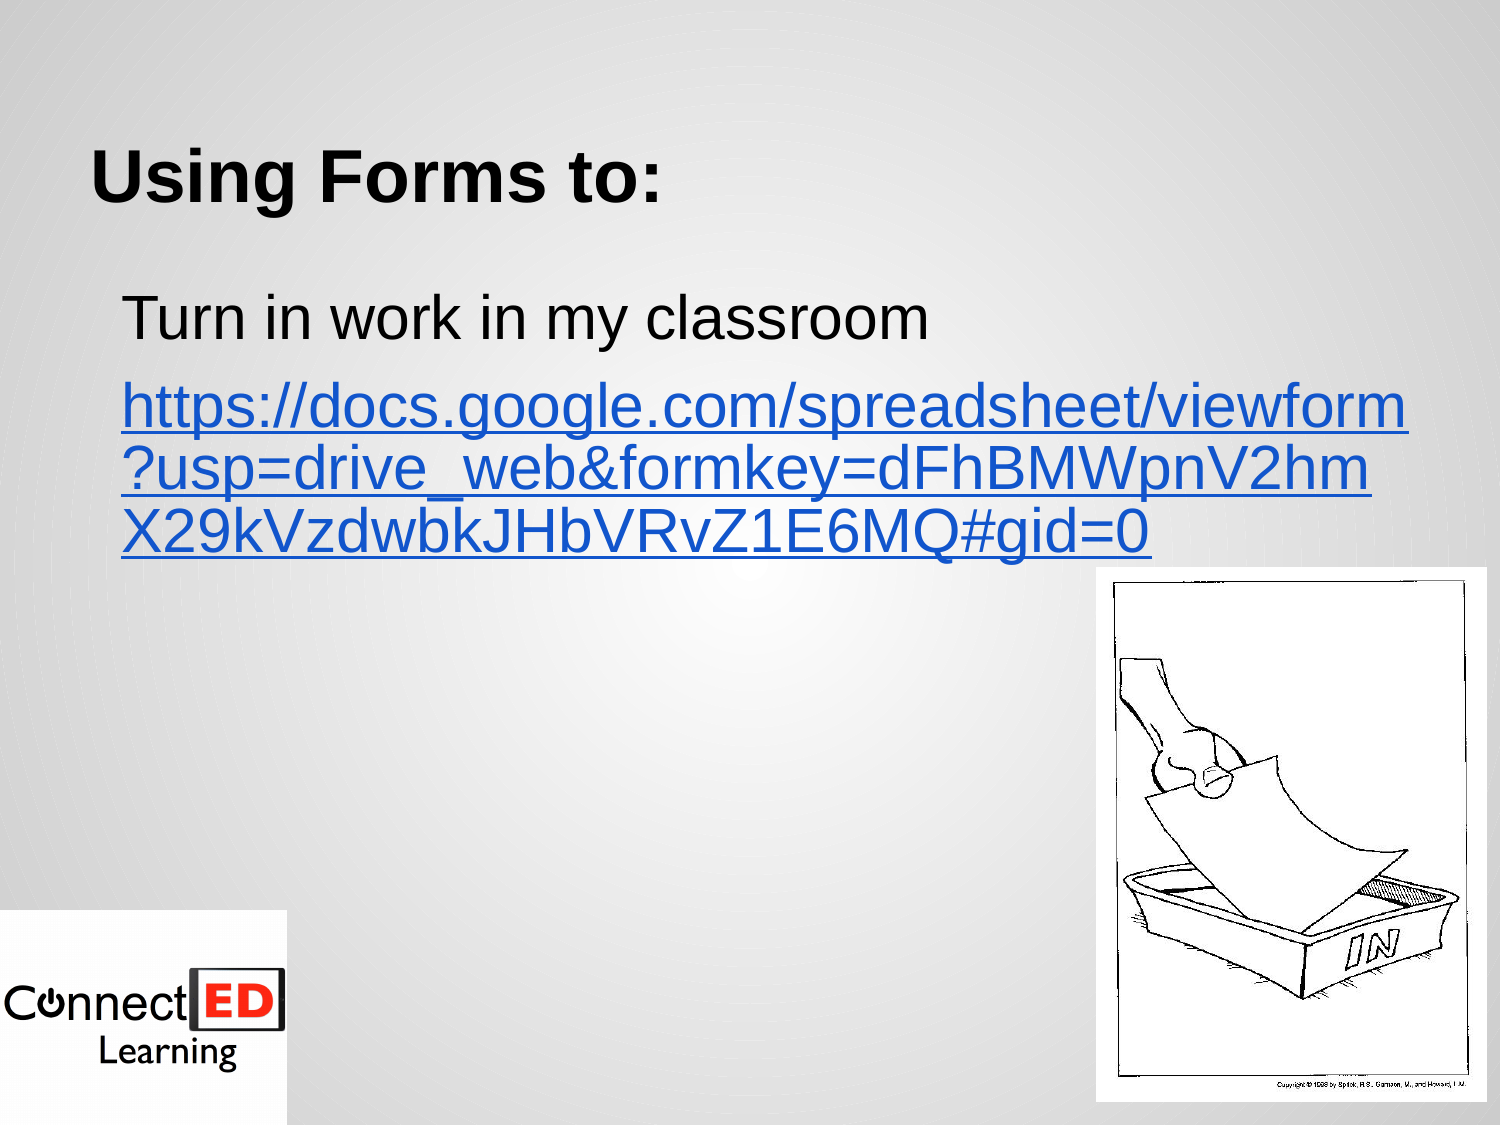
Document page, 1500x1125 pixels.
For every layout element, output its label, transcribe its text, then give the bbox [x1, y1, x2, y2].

picture [0, 910, 287, 1125]
list Turn in work in my classroom https://docs.google.com/spreadsheet/viewform?usp=drive_web&formkey=dFhBMWpnV2hmX29kVzdwbkJHbVRvZ1E6MQ#gid=0 [75, 262, 1425, 1078]
picture [1095, 566, 1488, 1103]
title Using Forms to: [75, 45, 1425, 233]
